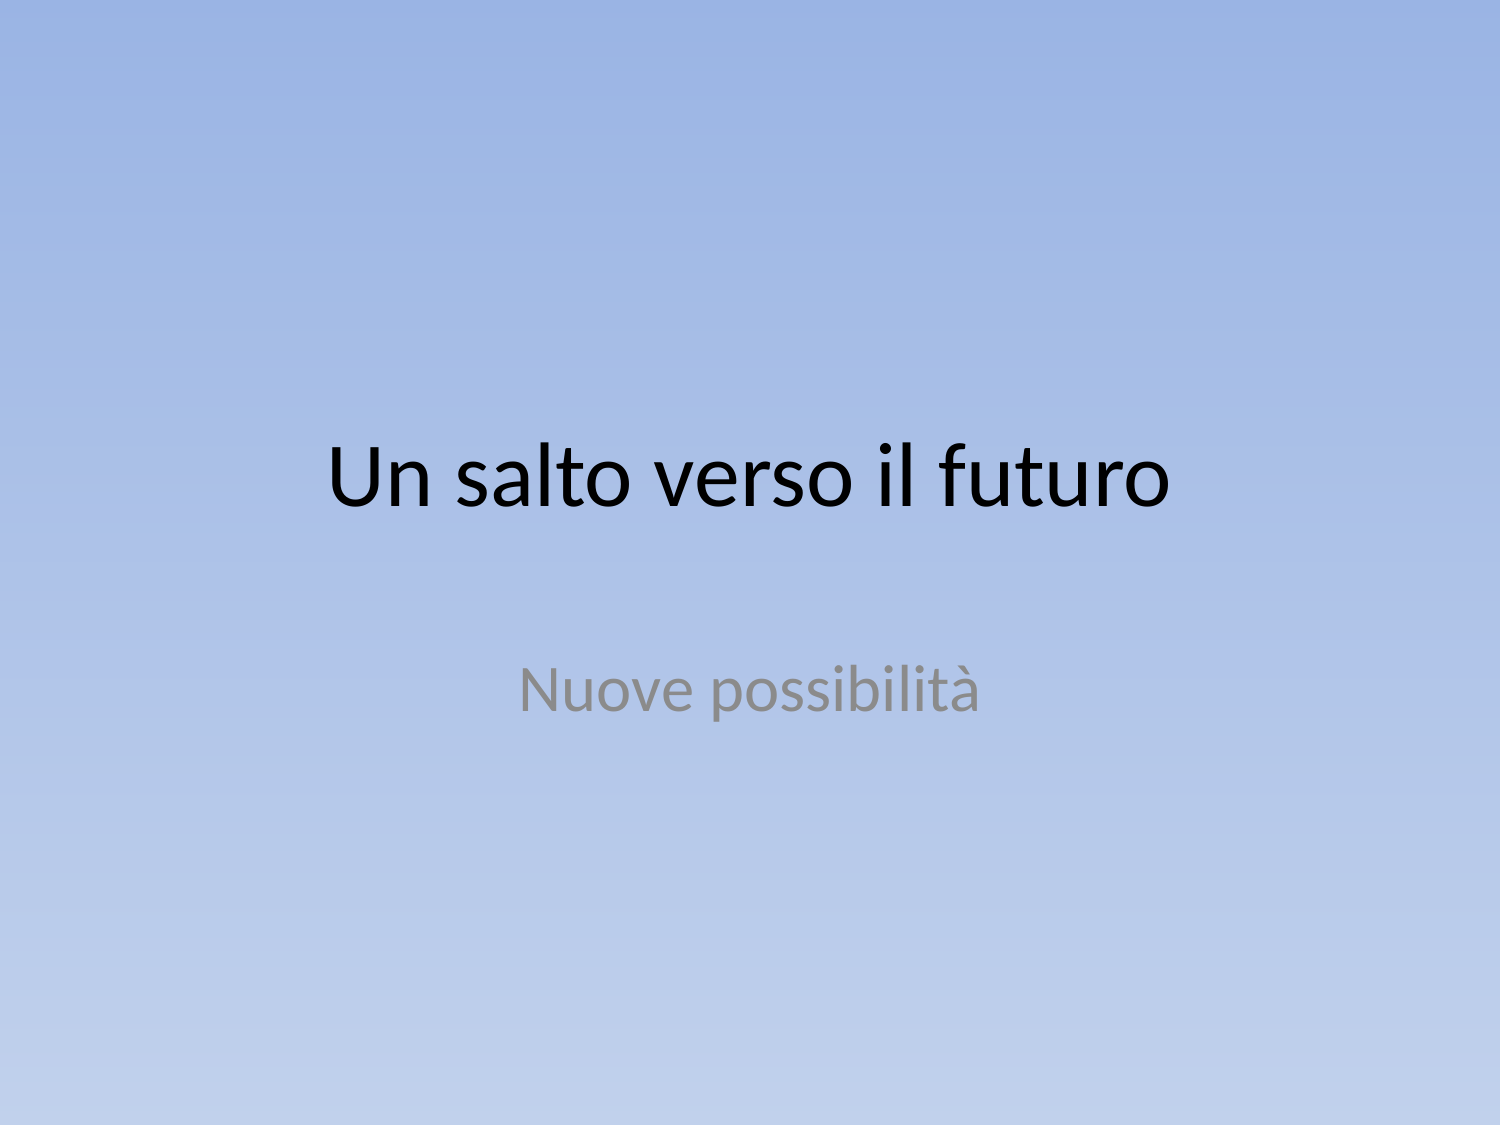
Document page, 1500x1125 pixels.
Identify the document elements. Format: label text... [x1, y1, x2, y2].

subtitle Nuove possibilità [225, 637, 1275, 925]
title Un salto verso il futuro [112, 349, 1388, 591]
